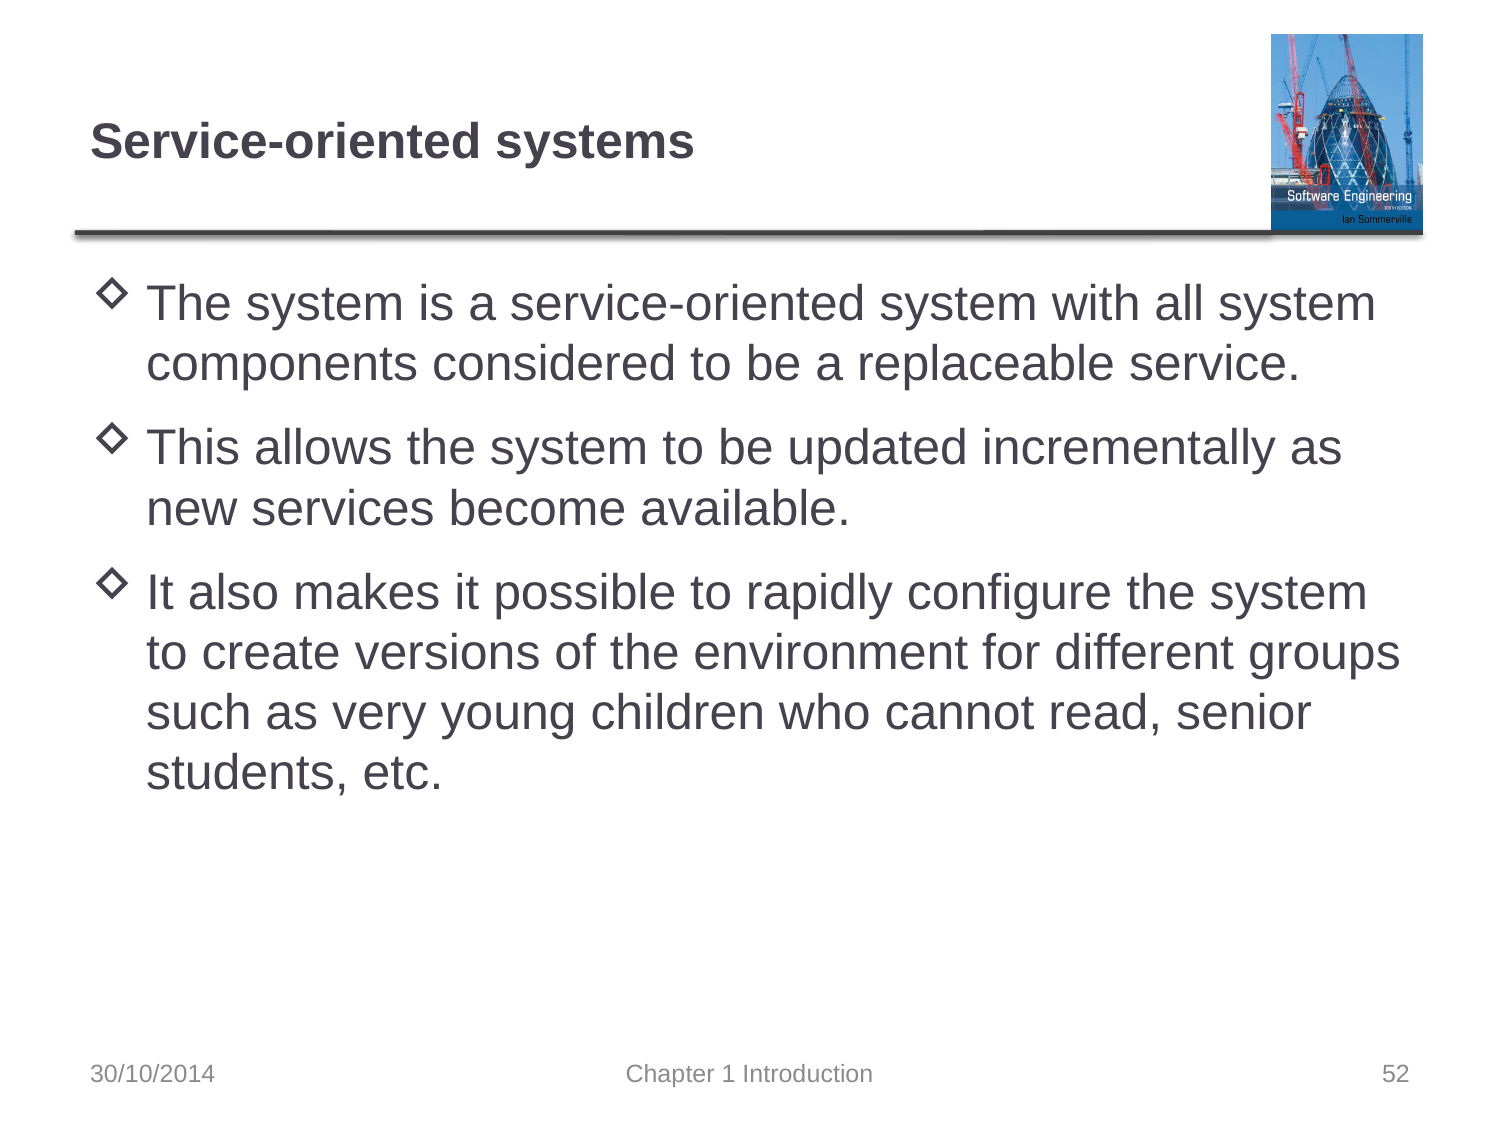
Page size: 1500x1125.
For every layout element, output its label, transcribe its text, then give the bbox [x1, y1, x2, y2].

footer Chapter 1 Introduction [512, 1042, 988, 1103]
slide_number 52 [1074, 1042, 1425, 1103]
title Service-oriented systems [74, 44, 1272, 233]
list The system is a service-oriented system with all system components considered to be a replaceable service. This allows the system to be updated incrementally as new services become available. It also makes it possible to rapidly configure the system to create versions of the environment for different groups such as very young children who cannot read, senior students, etc. [75, 262, 1425, 1005]
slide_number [75, 1042, 425, 1103]
picture [1271, 34, 1423, 230]
